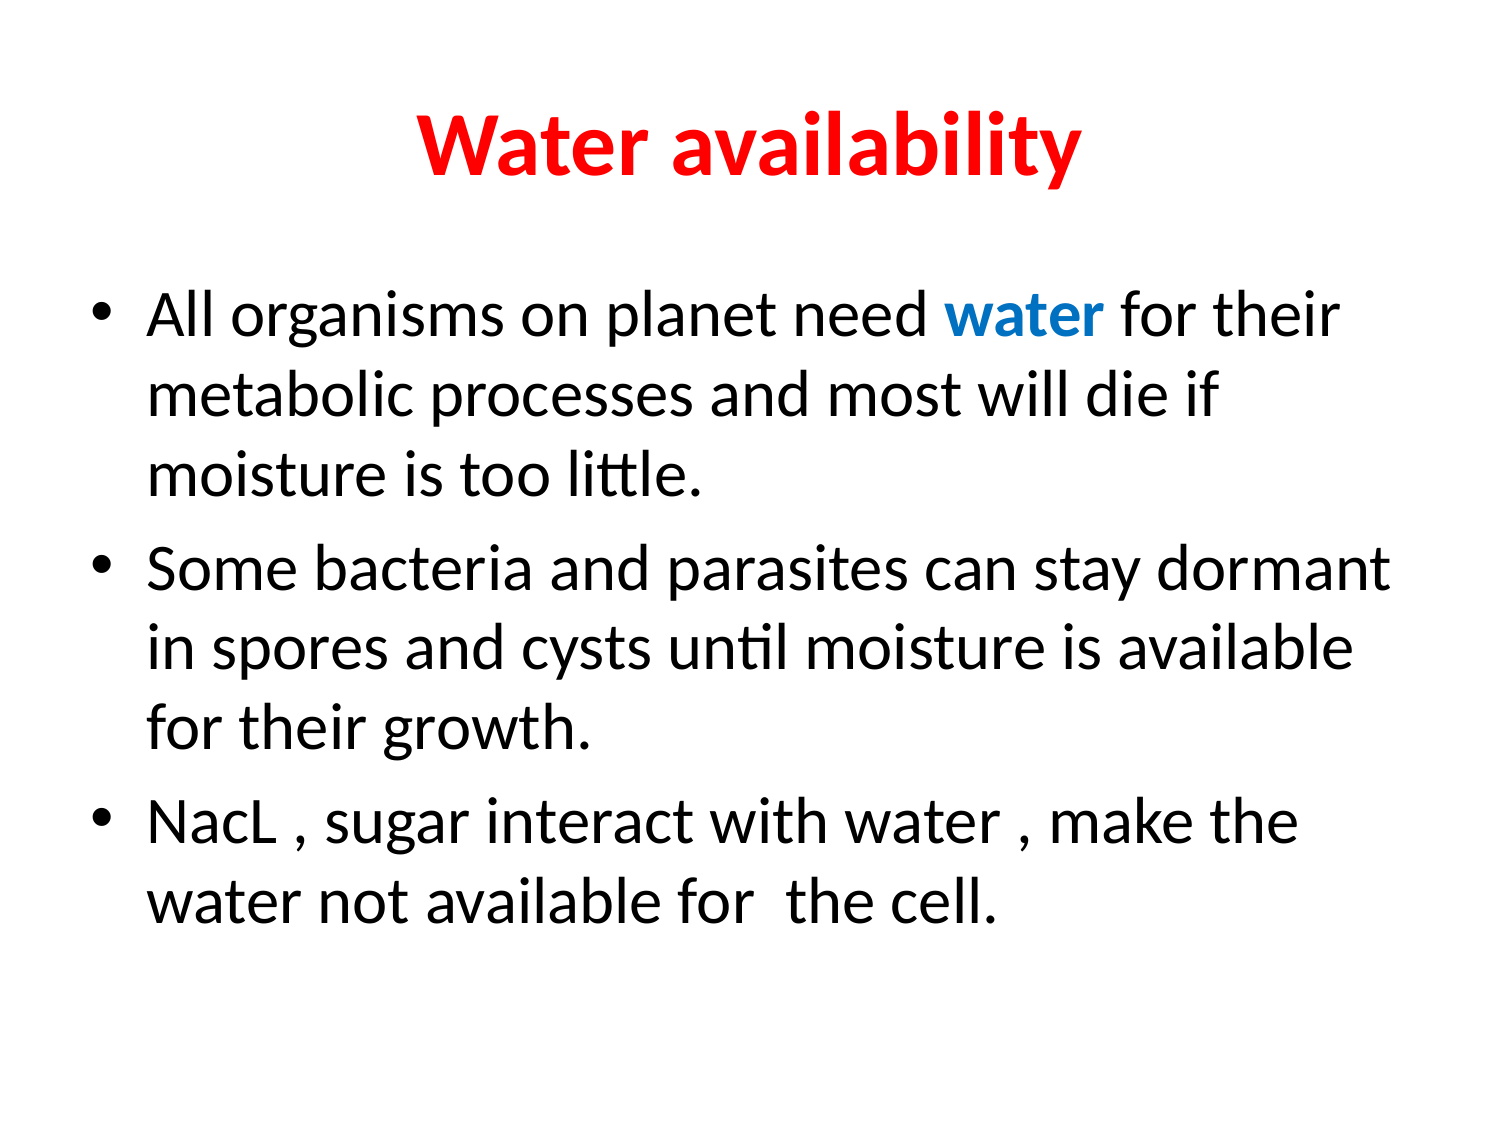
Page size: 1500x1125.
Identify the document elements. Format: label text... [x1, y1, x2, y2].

list All organisms on planet need water for their metabolic processes and most will die if moisture is too little. Some bacteria and parasites can stay dormant in spores and cysts until moisture is available for their growth. NacL , sugar interact with water , make the water not available for the cell. [75, 262, 1425, 1005]
title Water availability [75, 45, 1425, 233]
